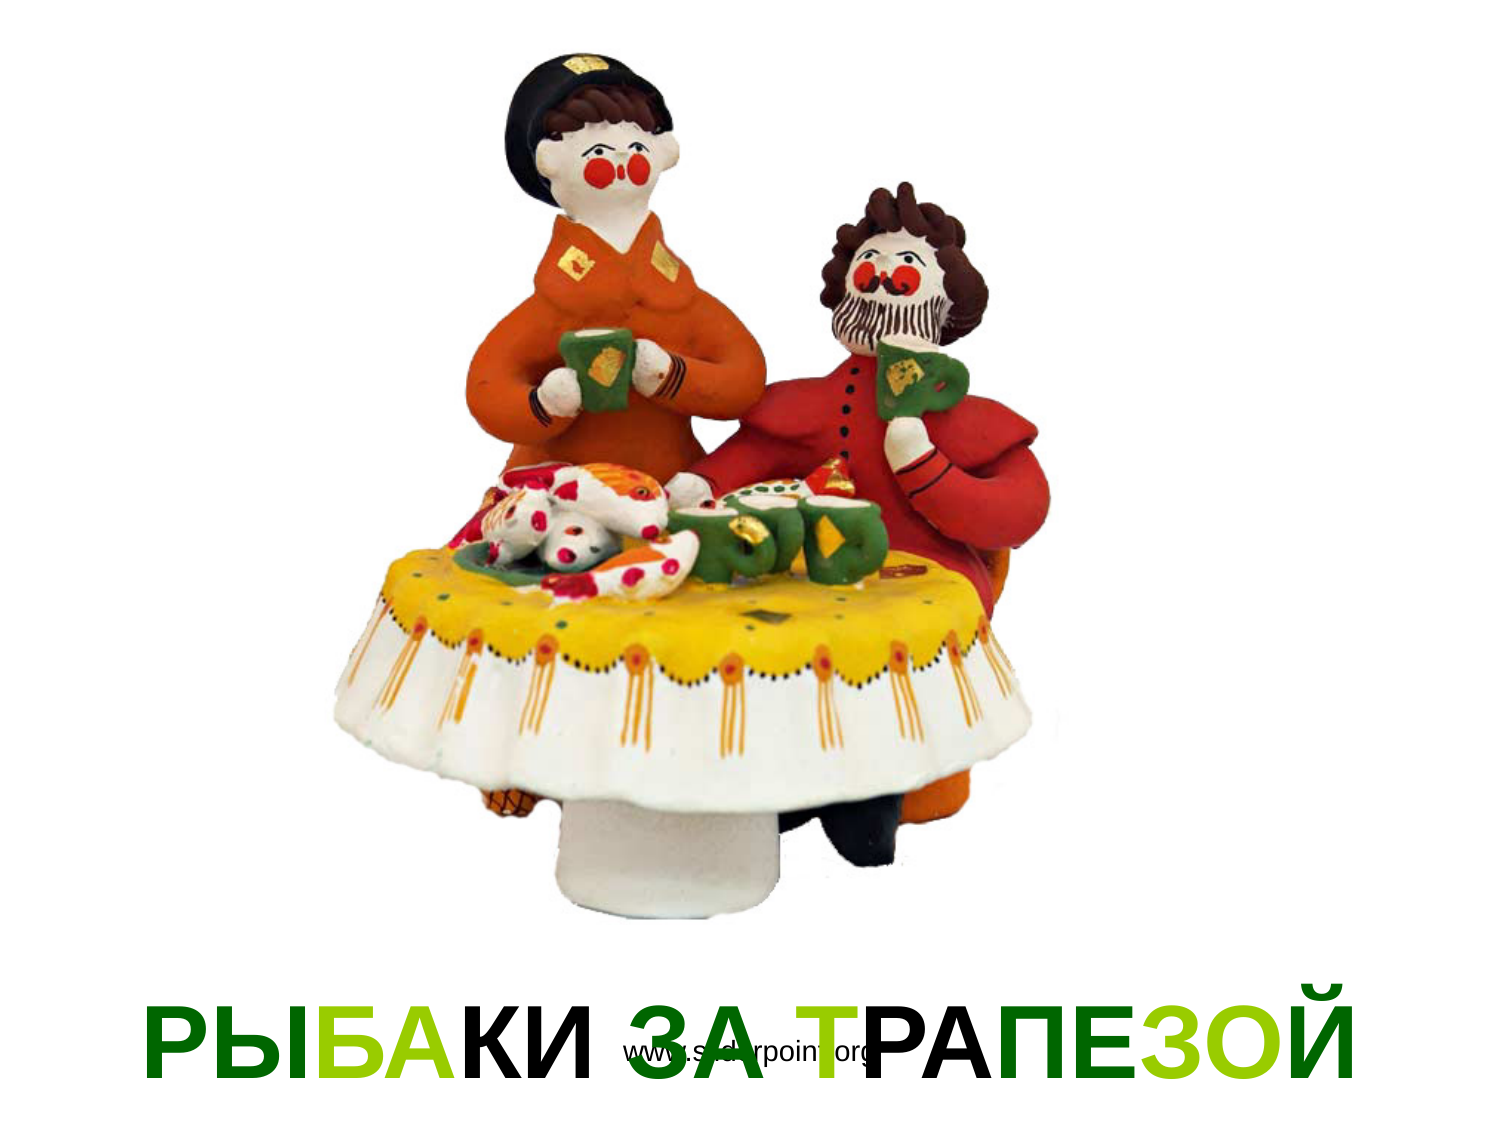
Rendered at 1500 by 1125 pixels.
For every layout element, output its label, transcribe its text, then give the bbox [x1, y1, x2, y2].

text_box РЫБАКИ ЗА ТРАПЕЗОЙ [0, 948, 1500, 1124]
picture [324, 37, 1070, 926]
footer www.sliderpoint.org [512, 1024, 988, 1103]
